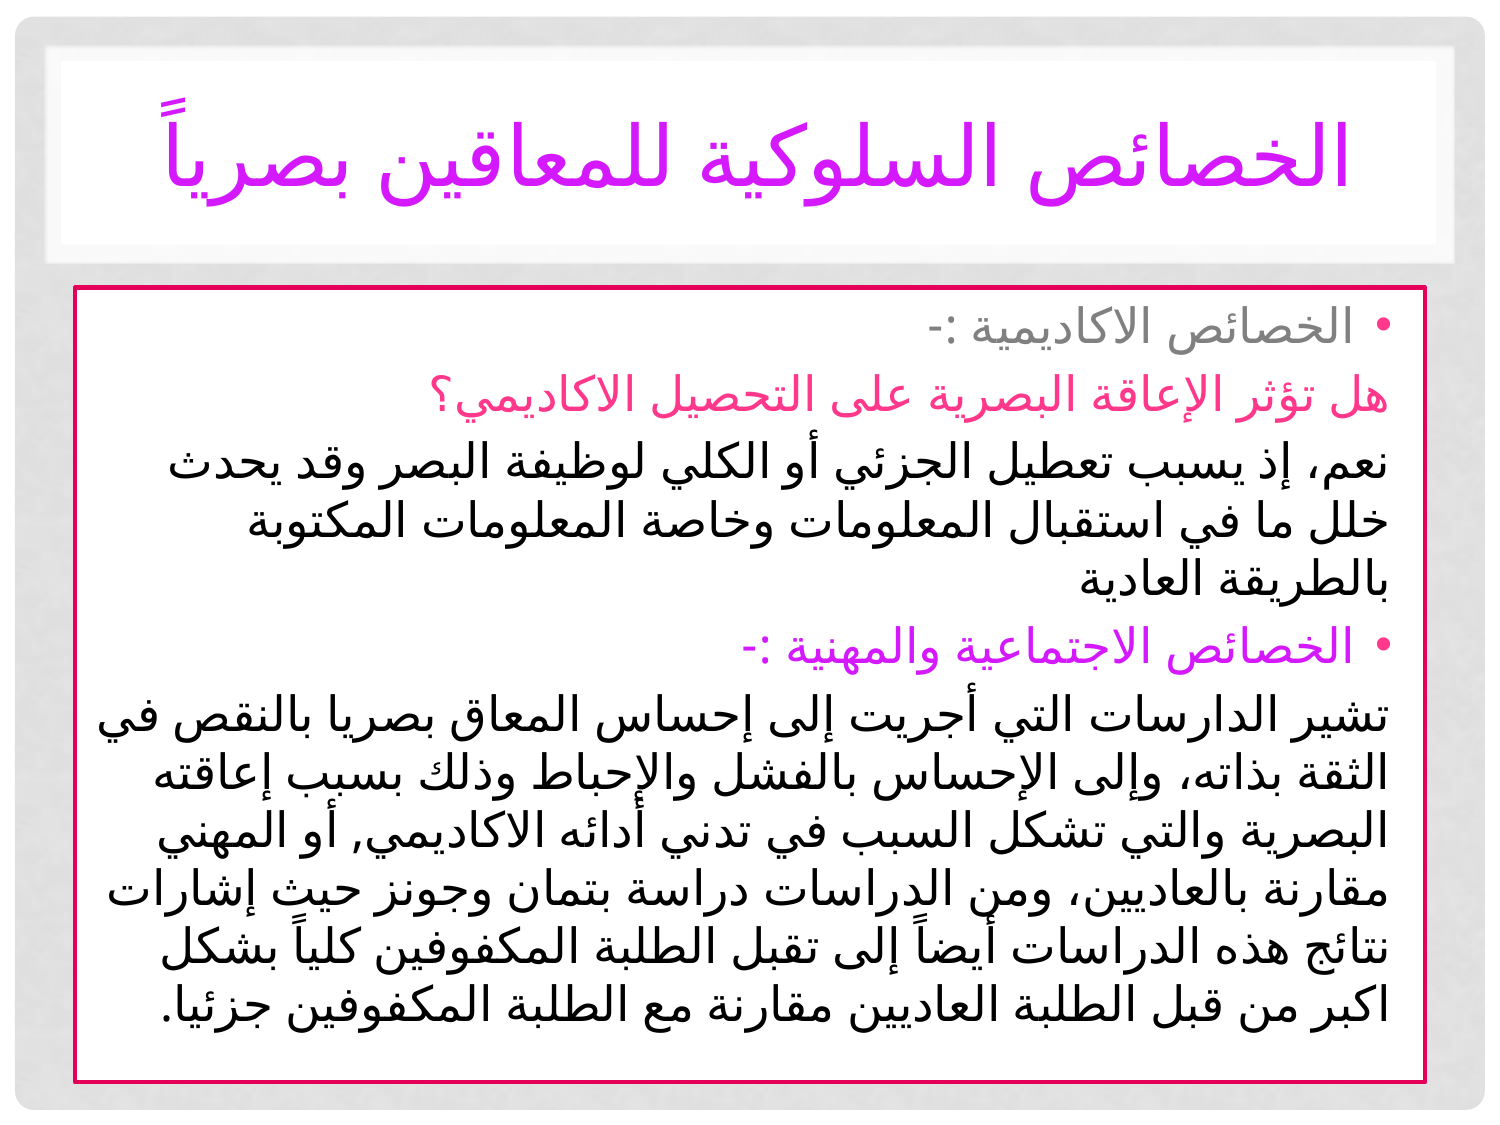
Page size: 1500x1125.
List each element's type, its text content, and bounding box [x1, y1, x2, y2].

title الخصائص السلوكية للمعاقين بصرياً [69, 66, 1425, 238]
list الخصائص الاكاديمية :- هل تؤثر الإعاقة البصرية على التحصيل الاكاديمي؟ نعم، إذ يسبب تعطيل الجزئي أو الكلي لوظيفة البصر وقد يحدث خلل ما في استقبال المعلومات وخاصة المعلومات المكتوبة بالطريقة العادية الخصائص الاجتماعية والمهنية :- تشير الدارسات التي أجريت إلى إحساس المعاق بصريا بالنقص في الثقة بذاته، وإلى الإحساس بالفشل والإحباط وذلك بسبب إعاقته البصرية والتي تشكل السبب في تدني أدائه الاكاديمي, أو المهني مقارنة بالعاديين، ومن الدراسات دراسة بتمان وجونز حيث إشارات نتائج هذه الدراسات أيضاً إلى تقبل الطلبة المكفوفين كلياً بشكل اكبر من قبل الطلبة العاديين مقارنة مع الطلبة المكفوفين جزئيا. [73, 285, 1427, 1084]
